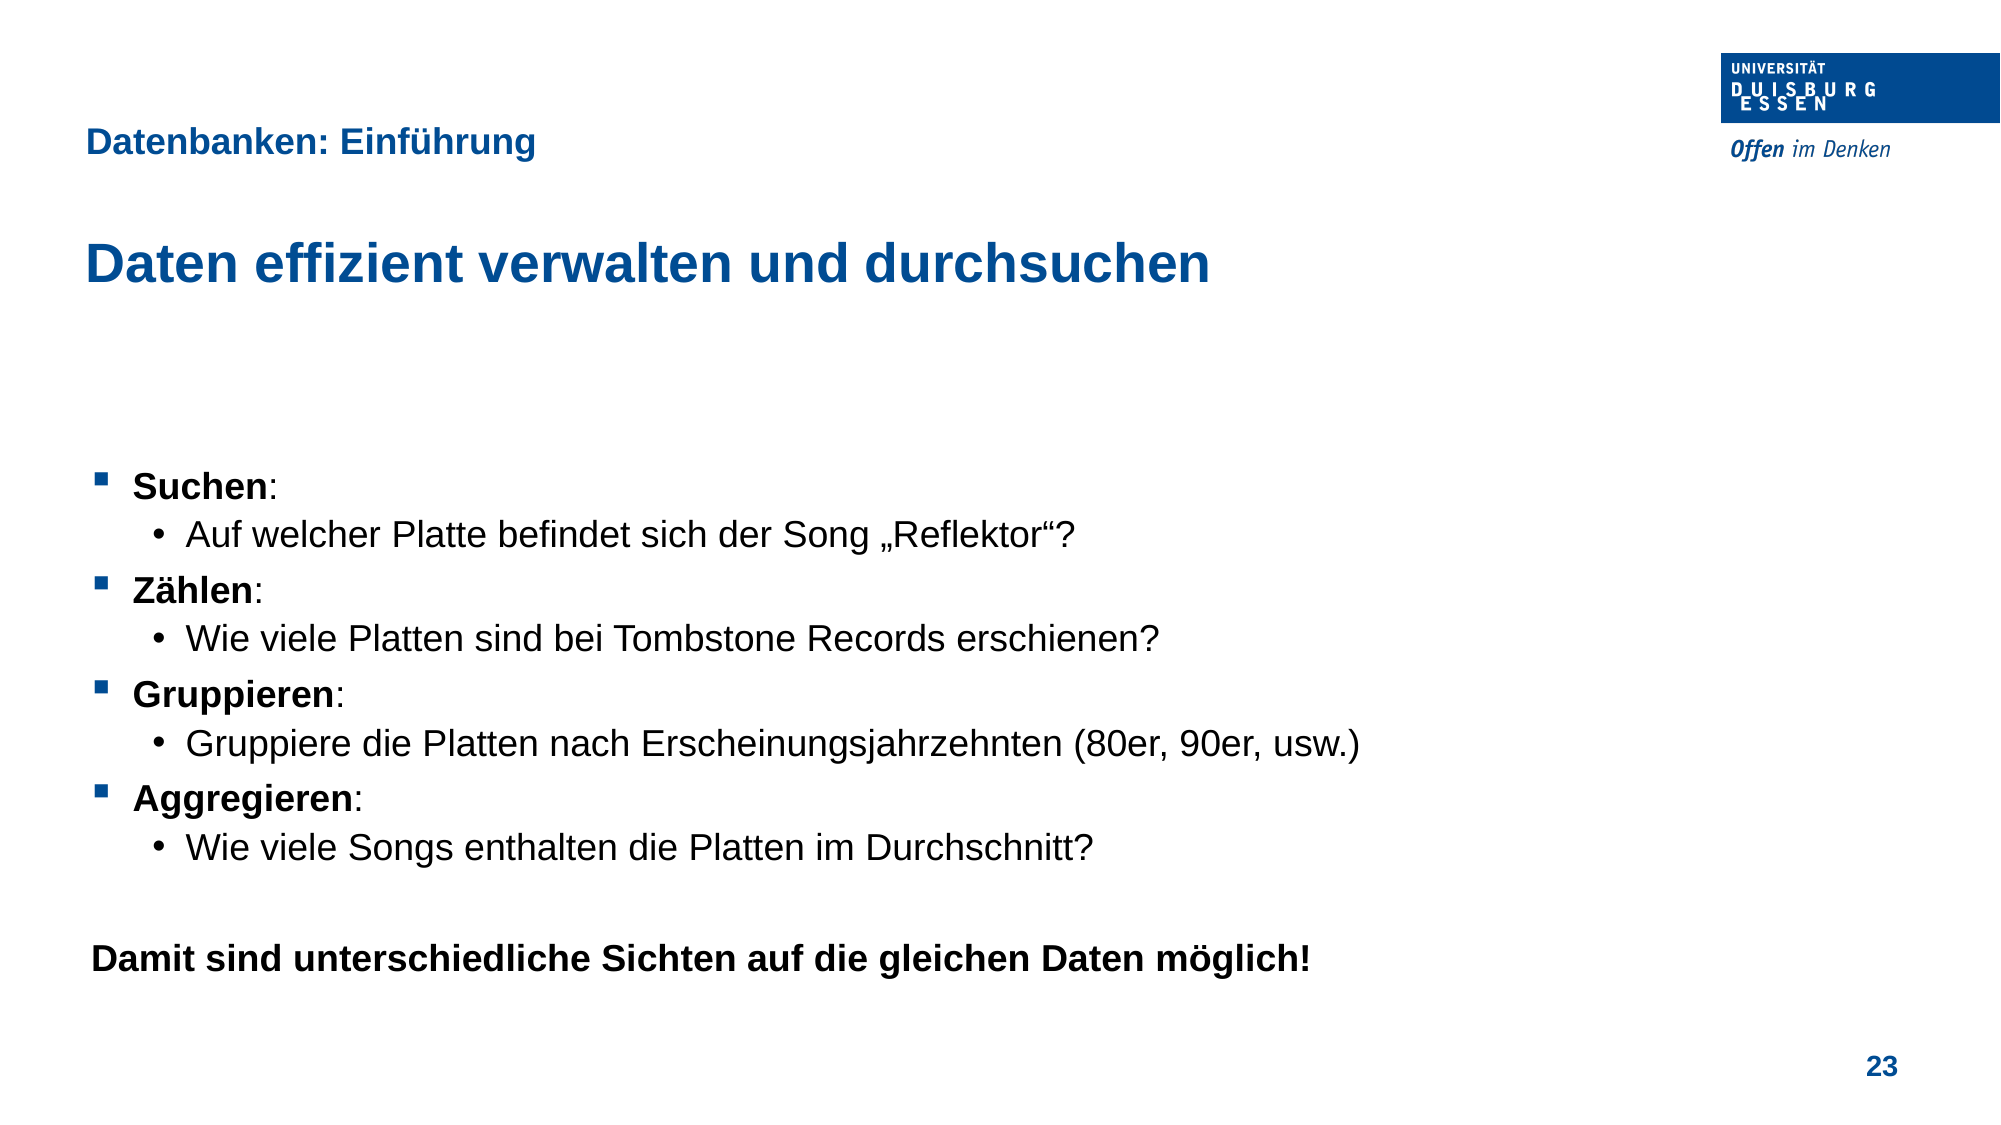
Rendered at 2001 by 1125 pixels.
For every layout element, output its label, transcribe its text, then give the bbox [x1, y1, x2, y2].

list Datenbanken: Einführung [85, 122, 1694, 163]
list Suchen: Auf welcher Platte befindet sich der Song „Reflektor“? Zählen: Wie viele Platten sind bei Tombstone Records erschienen? Gruppieren: Gruppiere die Platten nach Erscheinungsjahrzehnten (80er, 90er, usw.) Aggregieren: Wie viele Songs enthalten die Platten im Durchschnitt? Damit sind unterschiedliche Sichten auf die gleichen Daten möglich! [85, 454, 1888, 987]
list Daten effizient verwalten und durchsuchen [85, 227, 1694, 303]
slide_number 23 [1677, 1039, 1914, 1081]
picture [1721, 53, 2000, 162]
